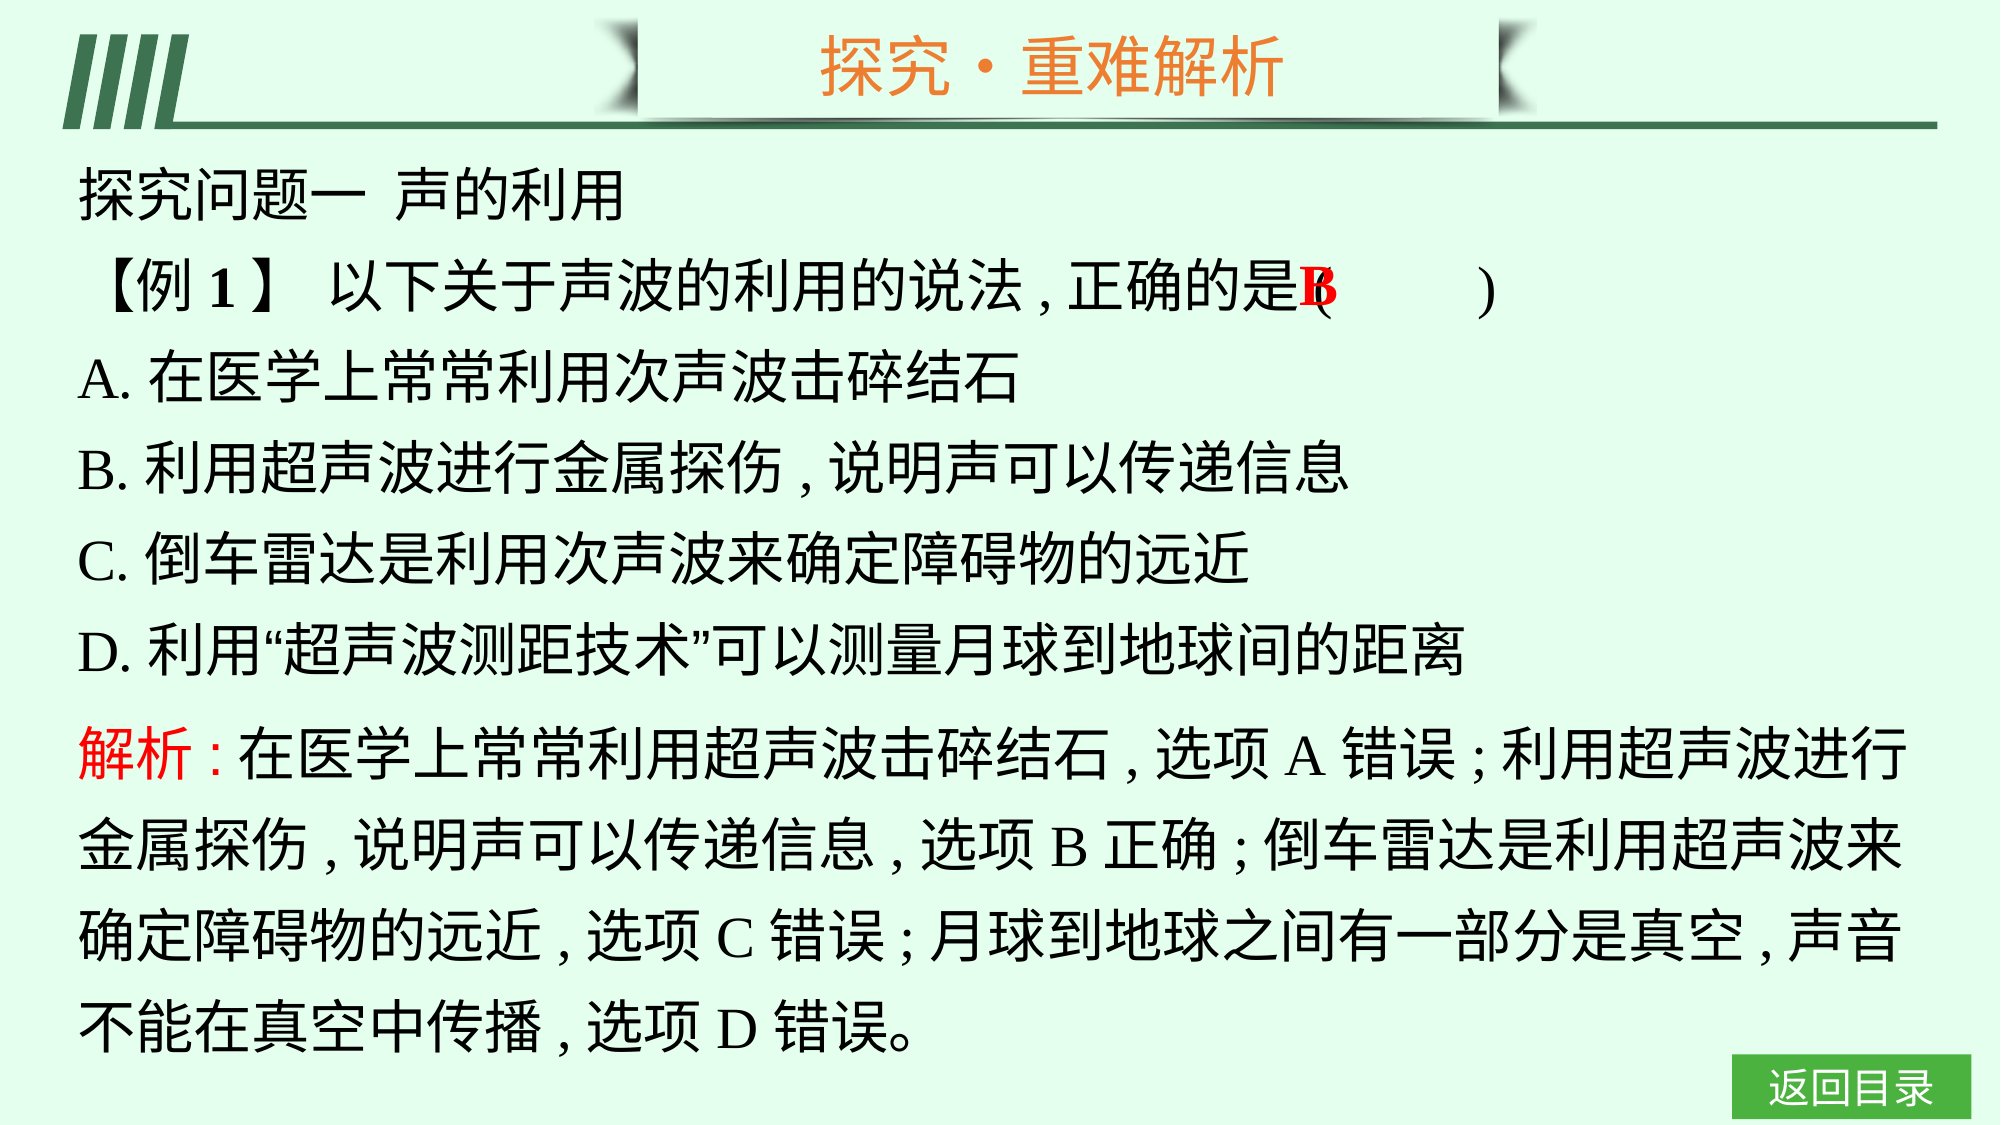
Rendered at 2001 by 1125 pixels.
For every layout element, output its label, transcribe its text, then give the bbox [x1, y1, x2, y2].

text_box 解析:在医学上常常利用超声波击碎结石,选项A错误;利用超声波进行金属探伤,说明声可以传递信息,选项B正确;倒车雷达是利用超声波来确定障碍物的远近,选项C错误;月球到地球之间有一部分是真空,声音不能在真空中传播,选项D错误。 [62, 688, 1938, 1068]
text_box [62, 34, 1938, 130]
text_box 探究问题一 声的利用 【例1】 以下关于声波的利用的说法,正确的是( ) A.在医学上常常利用次声波击碎结石 B.利用超声波进行金属探伤,说明声可以传递信息 C.倒车雷达是利用次声波来确定障碍物的远近 D.利用“超声波测距技术”可以测量月球到地球间的距离 [62, 130, 1938, 688]
text_box B [1284, 225, 1353, 325]
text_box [594, 16, 1537, 127]
